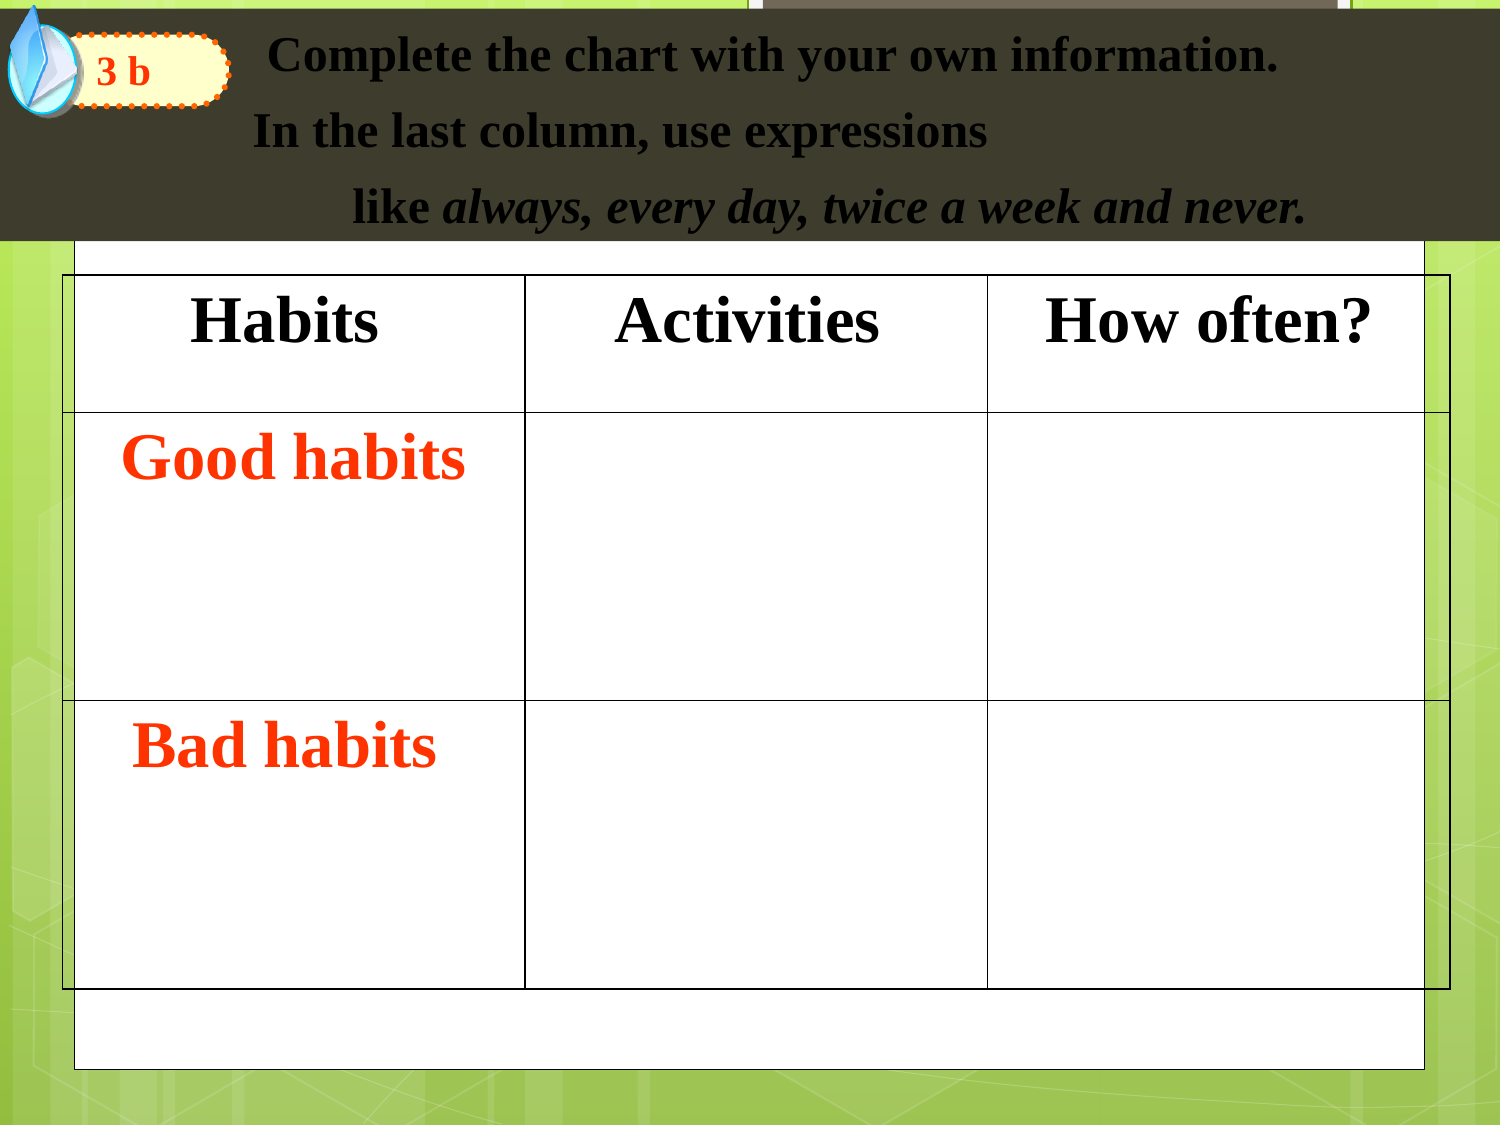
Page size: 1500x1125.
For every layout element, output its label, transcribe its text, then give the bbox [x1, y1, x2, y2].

text_box Complete the chart with your own information. In the last column, use expressions like always, every day, twice a week and never. [0, 8, 1500, 242]
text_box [0, 0, 251, 114]
table_header Activities [526, 276, 987, 412]
table_cell [988, 701, 1449, 988]
table_cell [988, 413, 1449, 700]
table_cell [526, 413, 987, 700]
table_cell Good habits [63, 413, 524, 700]
table_cell Bad habits [63, 701, 524, 988]
table_header Habits [63, 276, 524, 412]
table_header How often? [988, 276, 1449, 412]
table_cell [526, 701, 987, 988]
